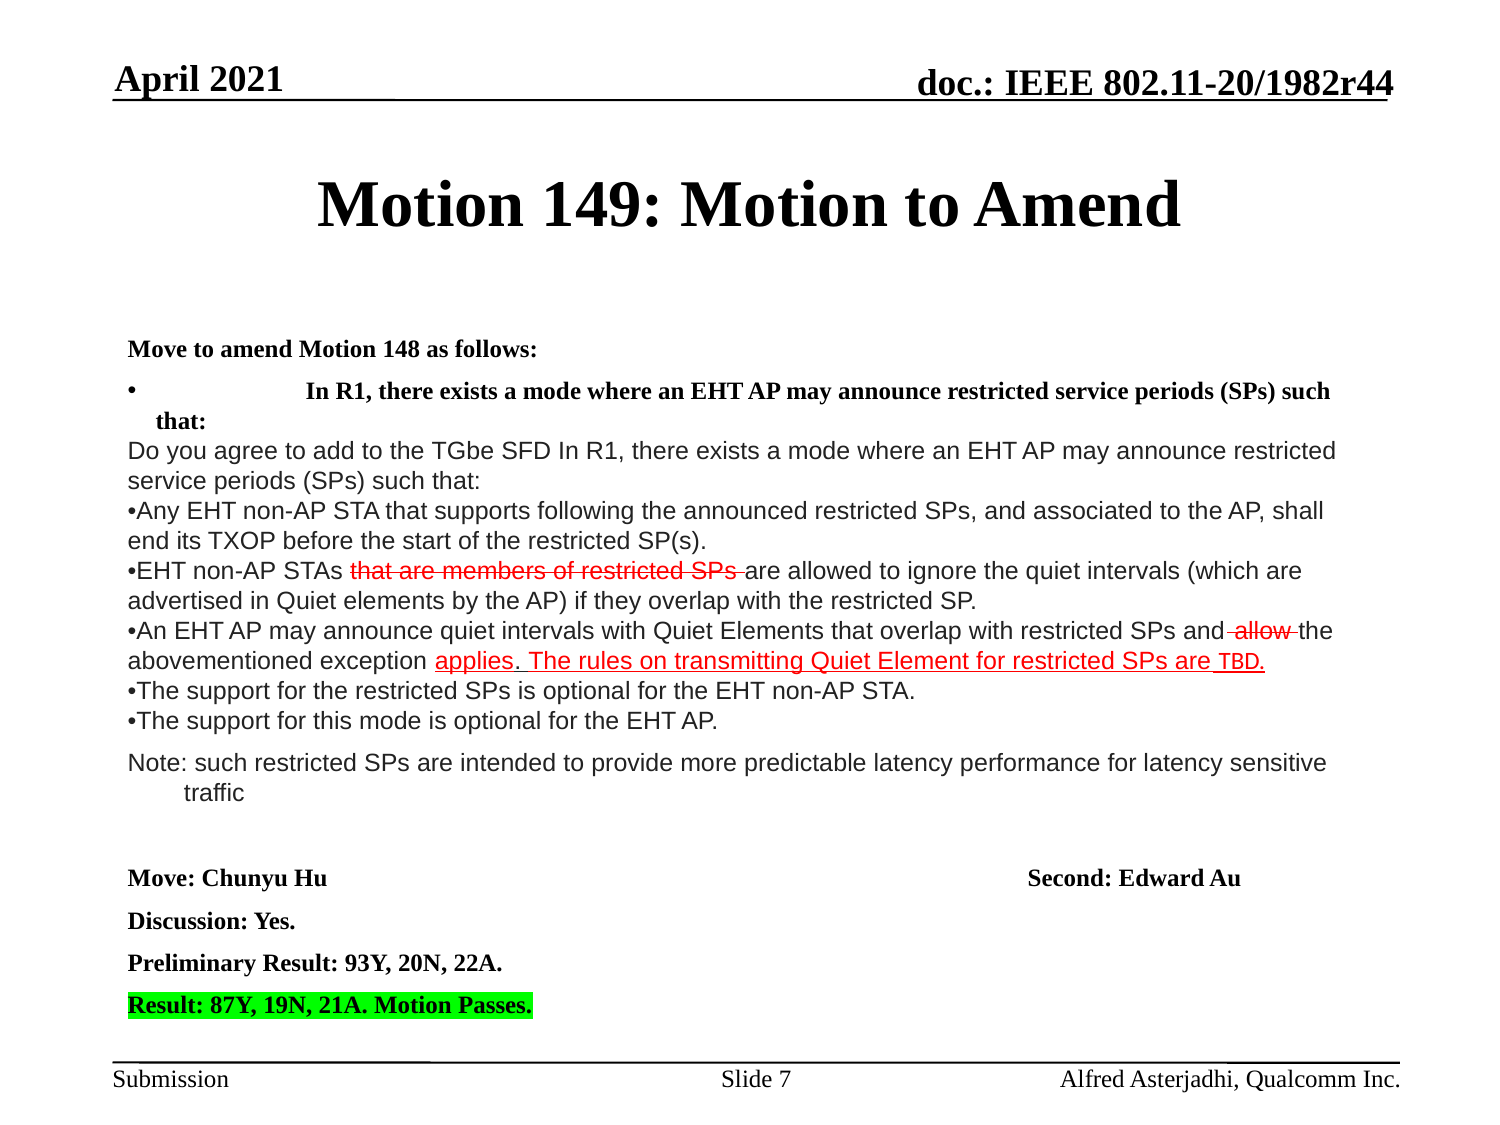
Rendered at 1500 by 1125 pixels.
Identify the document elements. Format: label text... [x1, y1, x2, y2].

title Motion 149: Motion to Amend [112, 112, 1388, 288]
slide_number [114, 54, 423, 100]
list Move to amend Motion 148 as follows: In R1, there exists a mode where an EHT AP may announce restricted service periods (SPs) such that: Do you agree to add to the TGbe SFD In R1, there exists a mode where an EHT AP may announce restricted service periods (SPs) such that: •Any EHT non-AP STA that supports following the announced restricted SPs, and associated to the AP, shall end its TXOP before the start of the restricted SP(s). •EHT non-AP STAs that are members of restricted SPs are allowed to ignore the quiet intervals (which are advertised in Quiet elements by the AP) if they overlap with the restricted SP. •An EHT AP may announce quiet intervals with Quiet Elements that overlap with restricted SPs and allow the abovementioned exception applies. The rules on transmitting Quiet Element for restricted SPs are TBD. •The support for the restricted SPs is optional for the EHT non-AP STA. •The support for this mode is optional for the EHT AP. Note: such restricted SPs are intended to provide more predictable latency performance for latency sensitive traffic Move: Chunyu Hu Second: Edward Au Discussion: Yes. Preliminary Result: 93Y, 20N, 22A. Result: 87Y, 19N, 21A. Motion Passes. [112, 324, 1388, 1000]
slide_number Slide 7 [712, 1061, 800, 1123]
footer Alfred Asterjadhi, Qualcomm Inc. [878, 1061, 1402, 1093]
